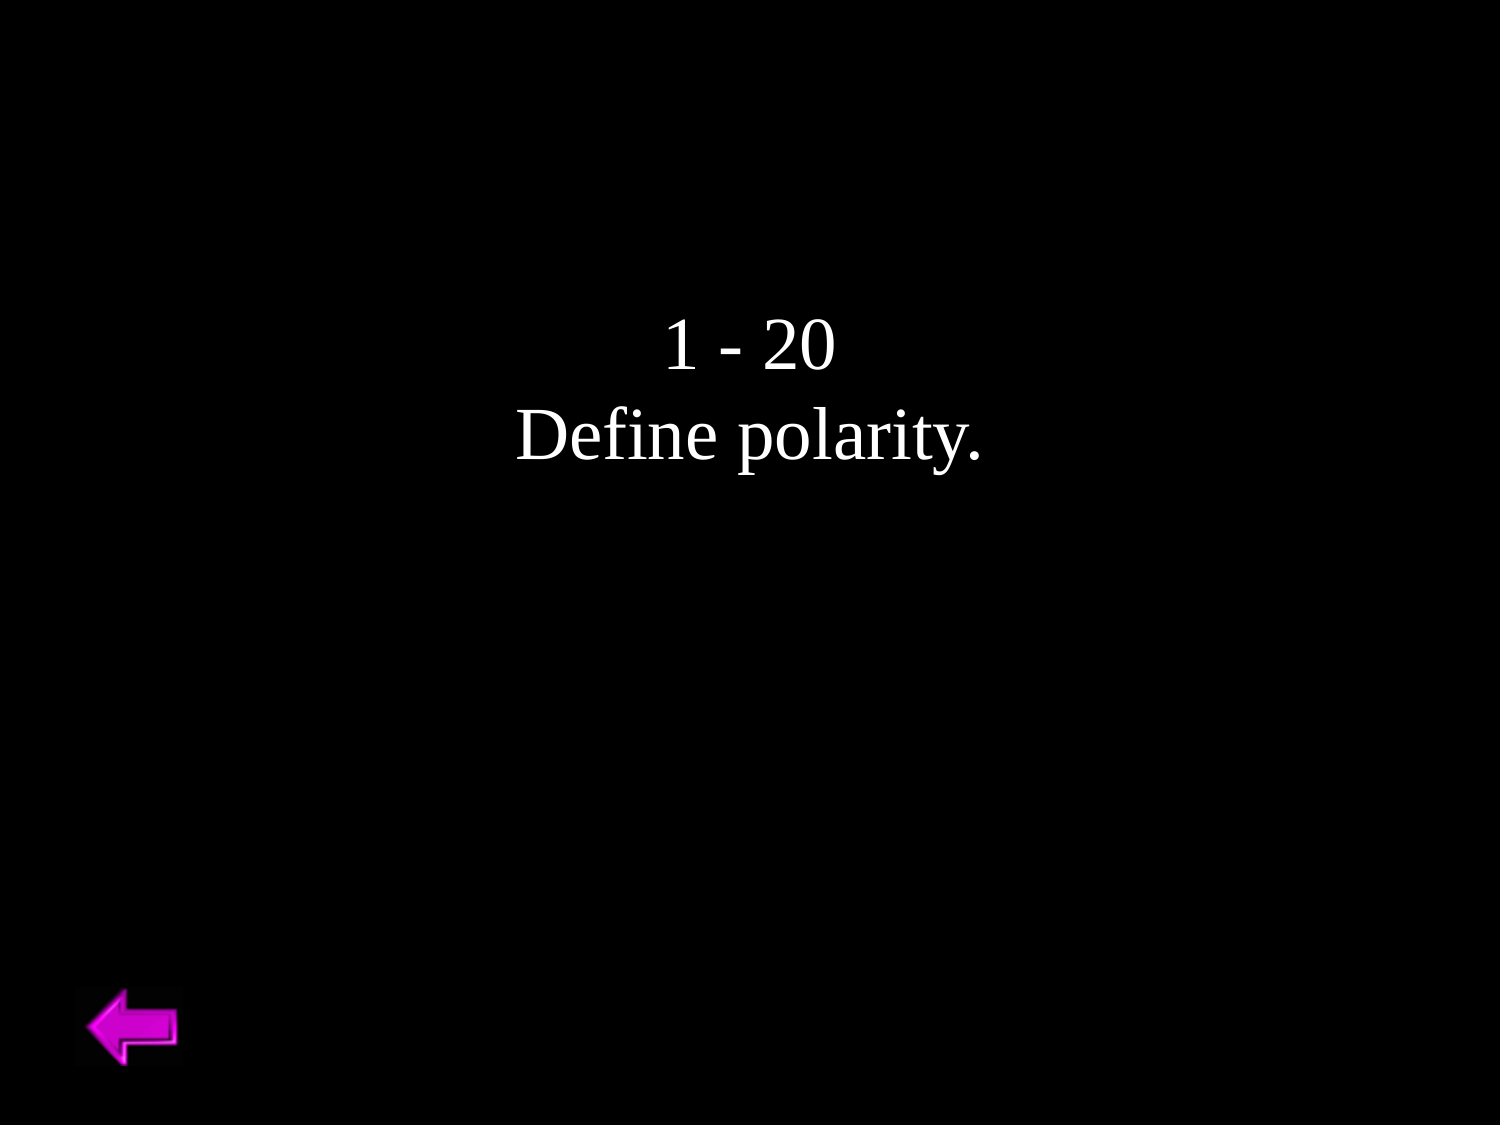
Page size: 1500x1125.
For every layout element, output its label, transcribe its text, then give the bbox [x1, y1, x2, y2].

picture [74, 987, 183, 1066]
text_box 1 - 20 Define polarity. [0, 287, 1500, 483]
